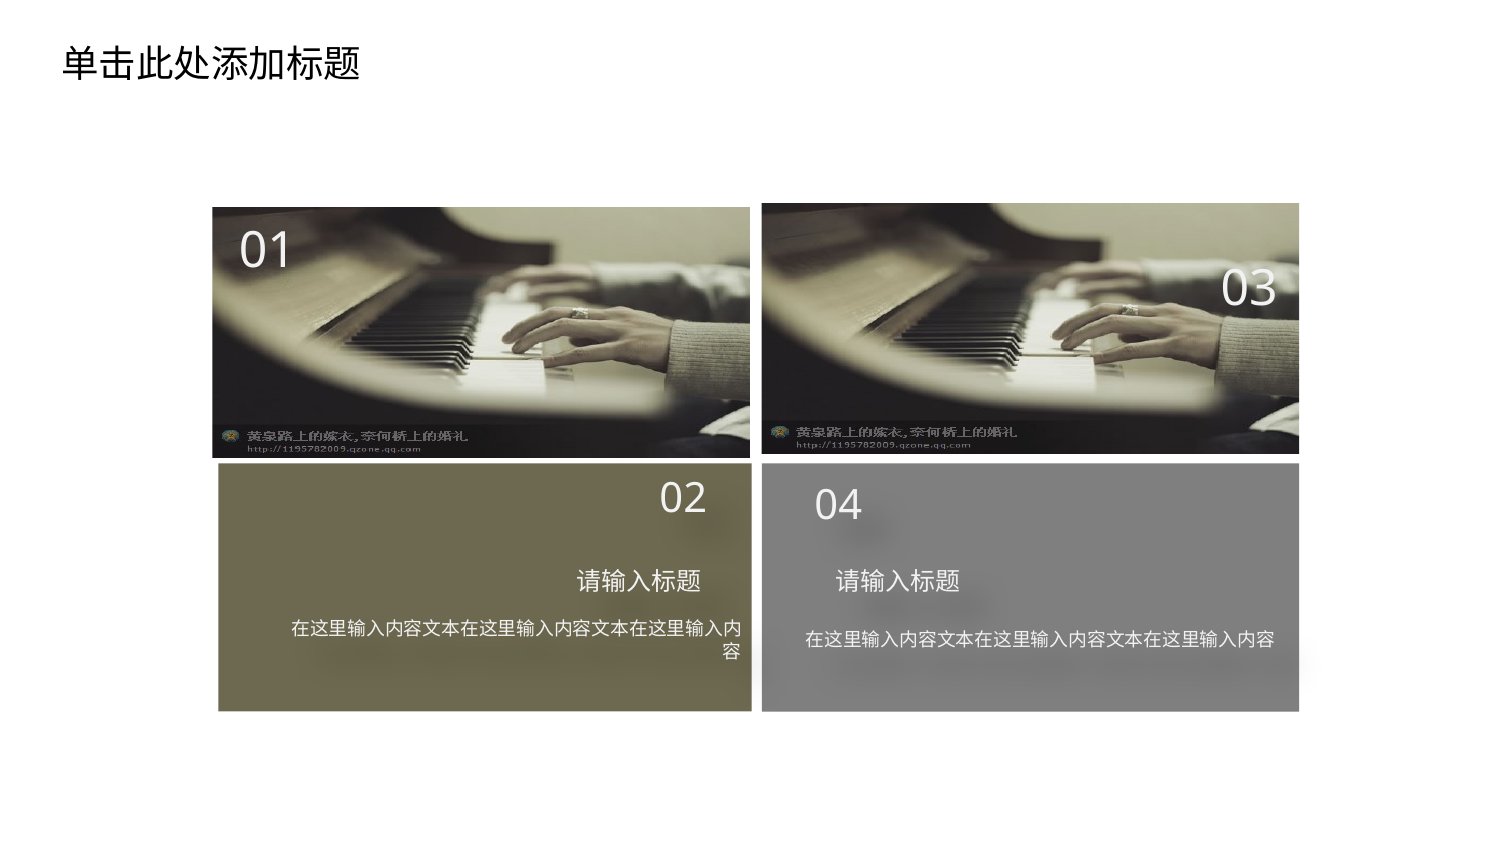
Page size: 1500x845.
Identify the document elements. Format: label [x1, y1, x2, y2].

text_box [212, 206, 751, 458]
text_box [218, 463, 757, 712]
text_box [761, 463, 1300, 712]
text_box [761, 203, 1300, 454]
